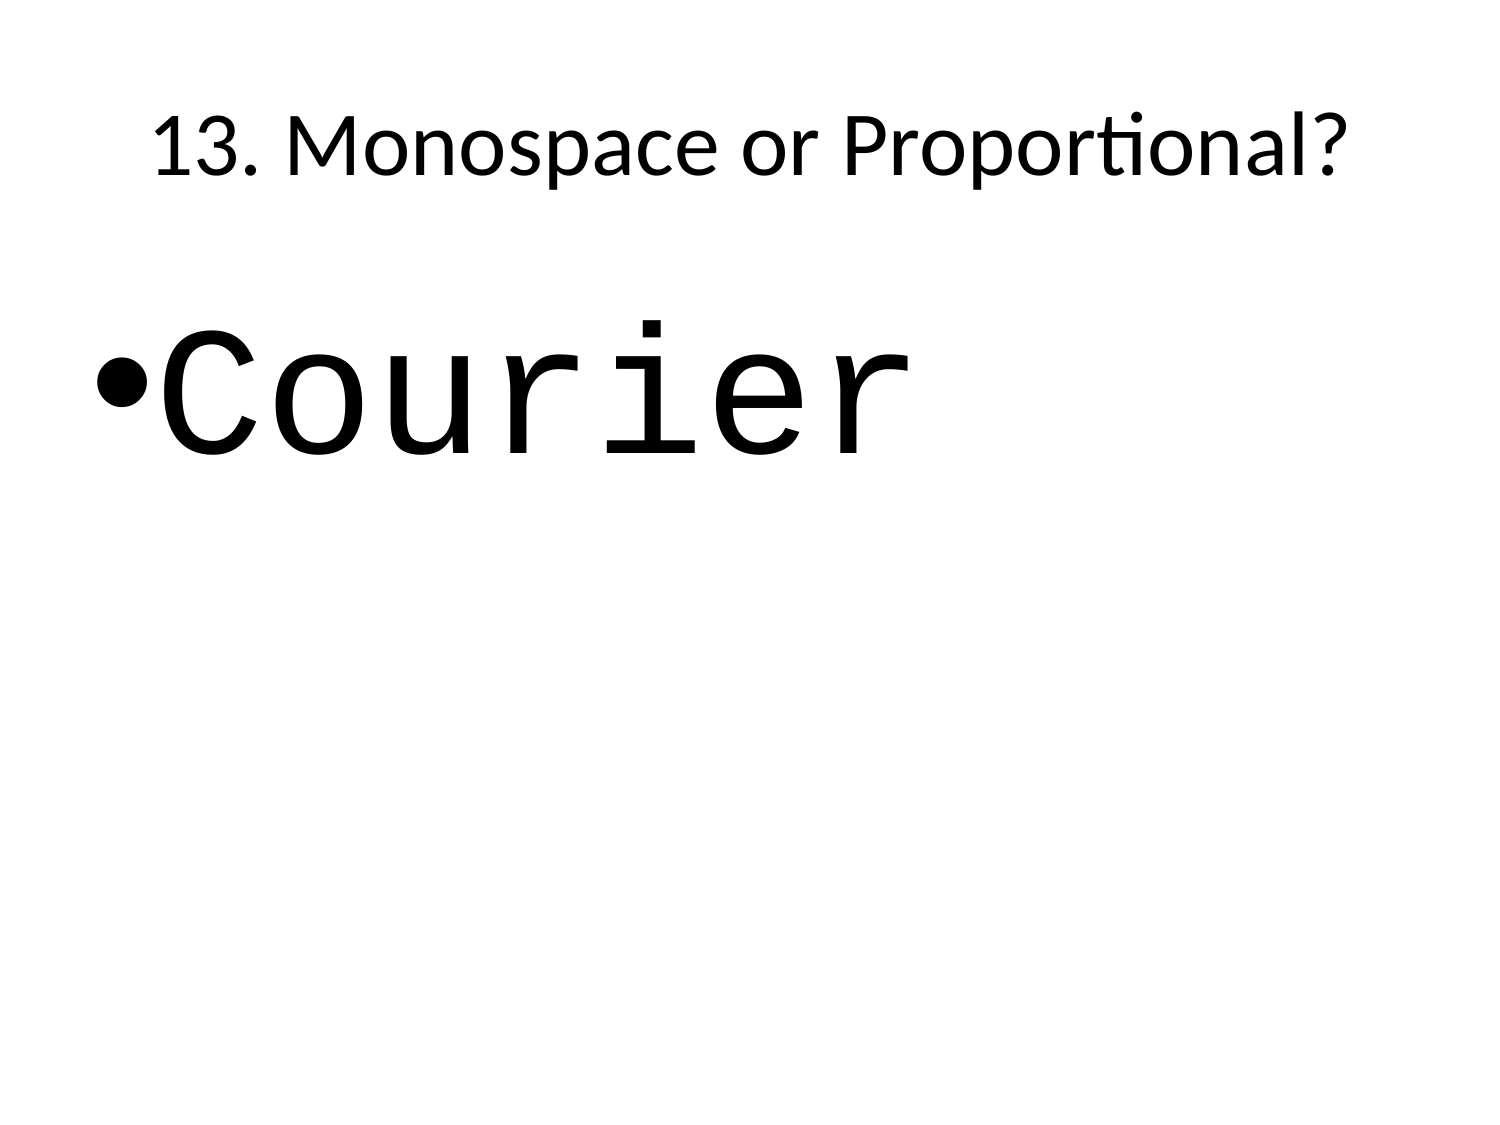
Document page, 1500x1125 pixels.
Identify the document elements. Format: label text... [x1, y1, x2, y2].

title 13. Monospace or Proportional? [75, 45, 1425, 233]
list Courier [75, 262, 1425, 1005]
